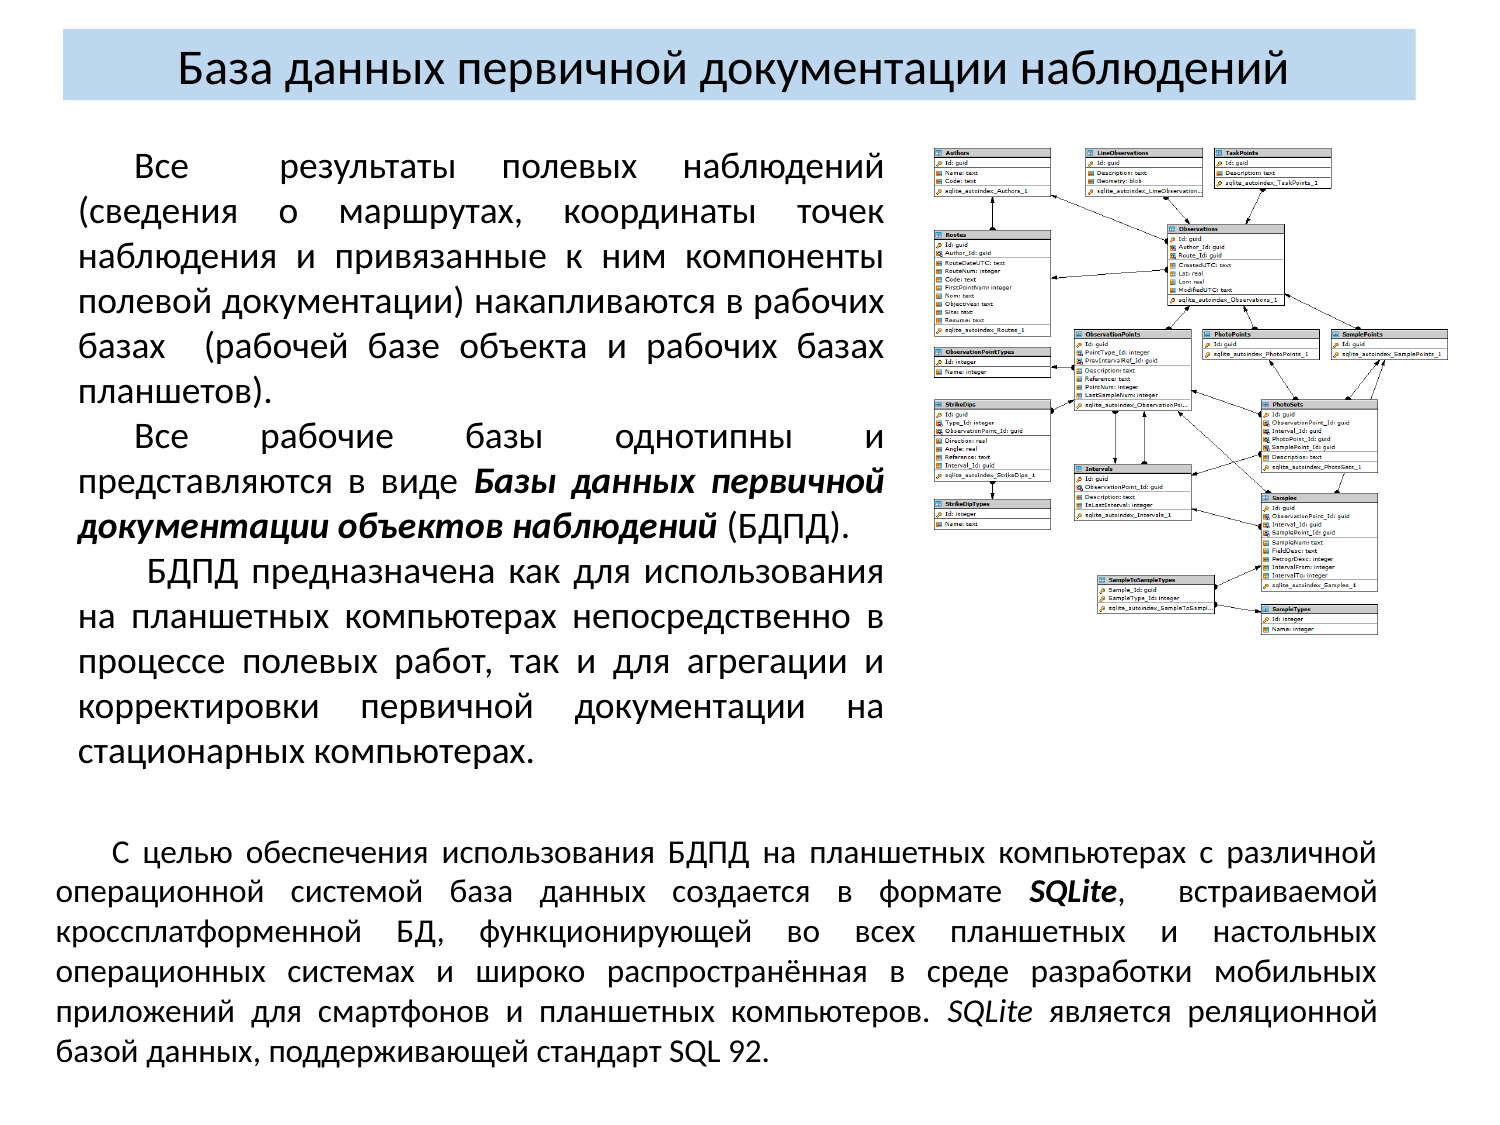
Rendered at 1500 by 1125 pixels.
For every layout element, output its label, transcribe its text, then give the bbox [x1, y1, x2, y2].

text_box База данных первичной документации наблюдений [63, 28, 1416, 101]
picture [919, 133, 1462, 649]
text_box С целью обеспечения использования БДПД на планшетных компьютерах с различной операционной системой база данных создается в формате SQLite, встраиваемой кроссплатформенной БД, функционирующей во всех планшетных и настольных операционных системах и широко распространённая в среде разработки мобильных приложений для смартфонов и планшетных компьютеров. SQLite является реляционной базой данных, поддерживающей стандарт SQL 92. [40, 822, 1394, 1077]
text_box Все результаты полевых наблюдений (сведения о маршрутах, координаты точек наблюдения и привязанные к ним компоненты полевой документации) накапливаются в рабочих базах (рабочей базе объекта и рабочих базах планшетов). Все рабочие базы однотипны и представляются в виде Базы данных первичной документации объектов наблюдений (БДПД). БДПД предназначена как для использования на планшетных компьютерах непосредственно в процессе полевых работ, так и для агрегации и корректировки первичной документации на стационарных компьютерах. [63, 133, 900, 779]
